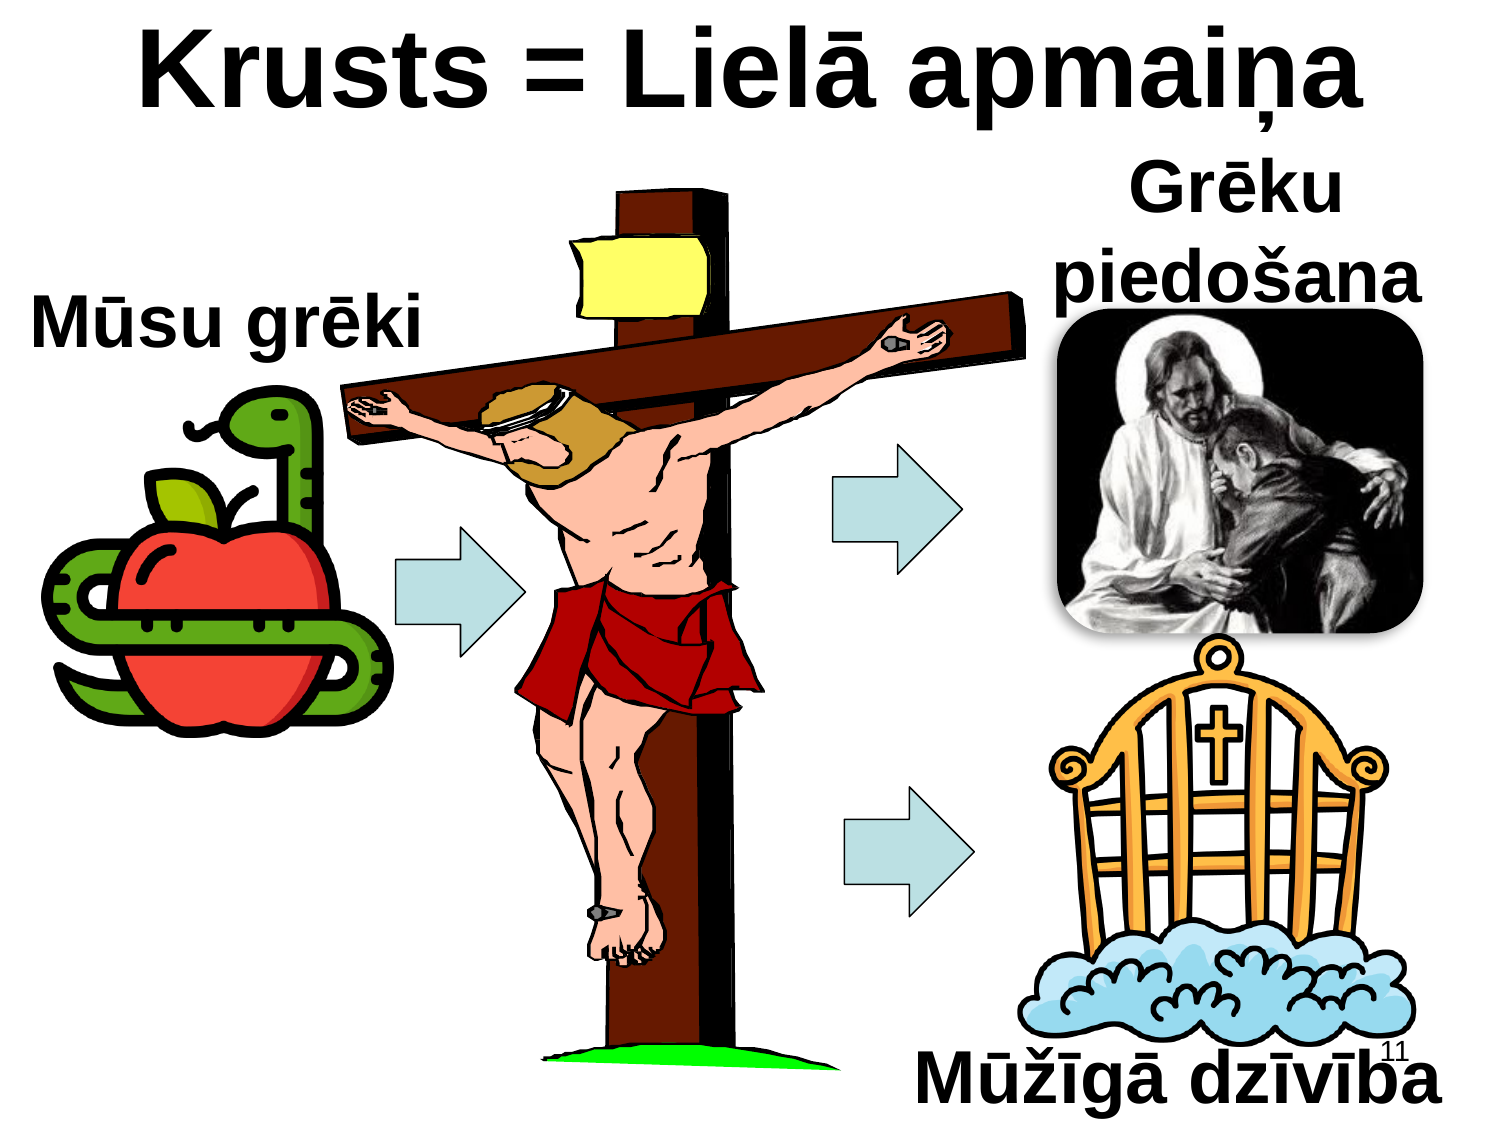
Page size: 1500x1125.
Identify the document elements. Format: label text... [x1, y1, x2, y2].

picture [40, 188, 1424, 1071]
text_box Mūsu grēki [0, 267, 331, 369]
title Krusts = Lielā apmaiņa [0, 11, 1500, 114]
text_box Mūžīgā dzīvība [856, 1023, 1500, 1125]
text_box Grēku piedošana [1009, 177, 1465, 279]
